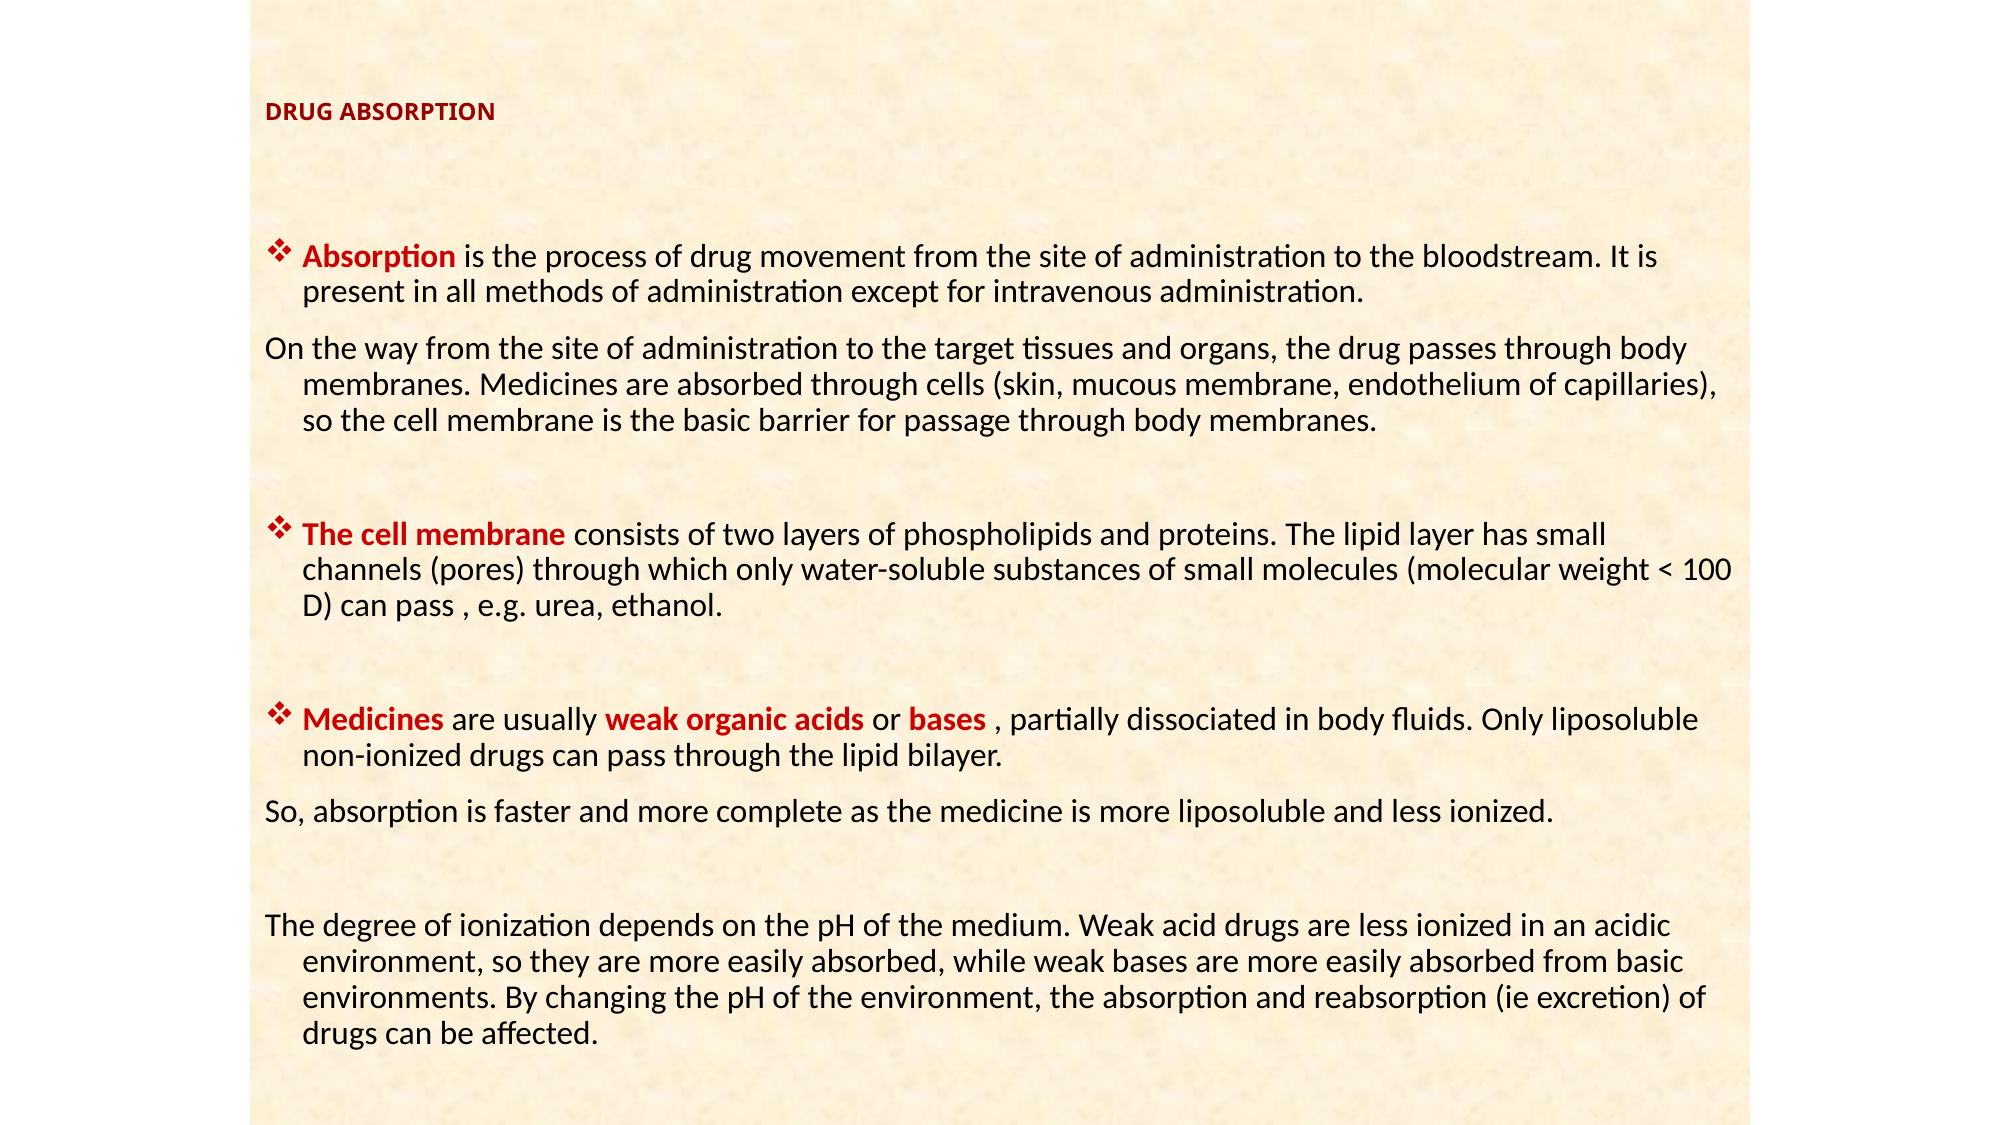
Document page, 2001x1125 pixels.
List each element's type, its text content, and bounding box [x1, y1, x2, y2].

title DRUG ABSORPTION [249, 0, 1750, 188]
list Absorption is the process of drug movement from the site of administration to the bloodstream. It is present in all methods of administration except for intravenous administration. On the way from the site of administration to the target tissues and organs, the drug passes through body membranes. Medicines are absorbed through cells (skin, mucous membrane, endothelium of capillaries), so the cell membrane is the basic barrier for passage through body membranes. The cell membrane consists of two layers of phospholipids and proteins. The lipid layer has small channels (pores) through which only water-soluble substances of small molecules (molecular weight < 100 D) can pass , e.g. urea, ethanol. Medicines are usually weak organic acids or bases , partially dissociated in body fluids. Only liposoluble non-ionized drugs can pass through the lipid bilayer. So, absorption is faster and more complete as the medicine is more liposoluble and less ionized. The degree of ionization depends on the pH of the medium. Weak acid drugs are less ionized in an acidic environment, so they are more easily absorbed, while weak bases are more easily absorbed from basic environments. By changing the pH of the environment, the absorption and reabsorption (ie excretion) of drugs can be affected. [249, 188, 1750, 1125]
